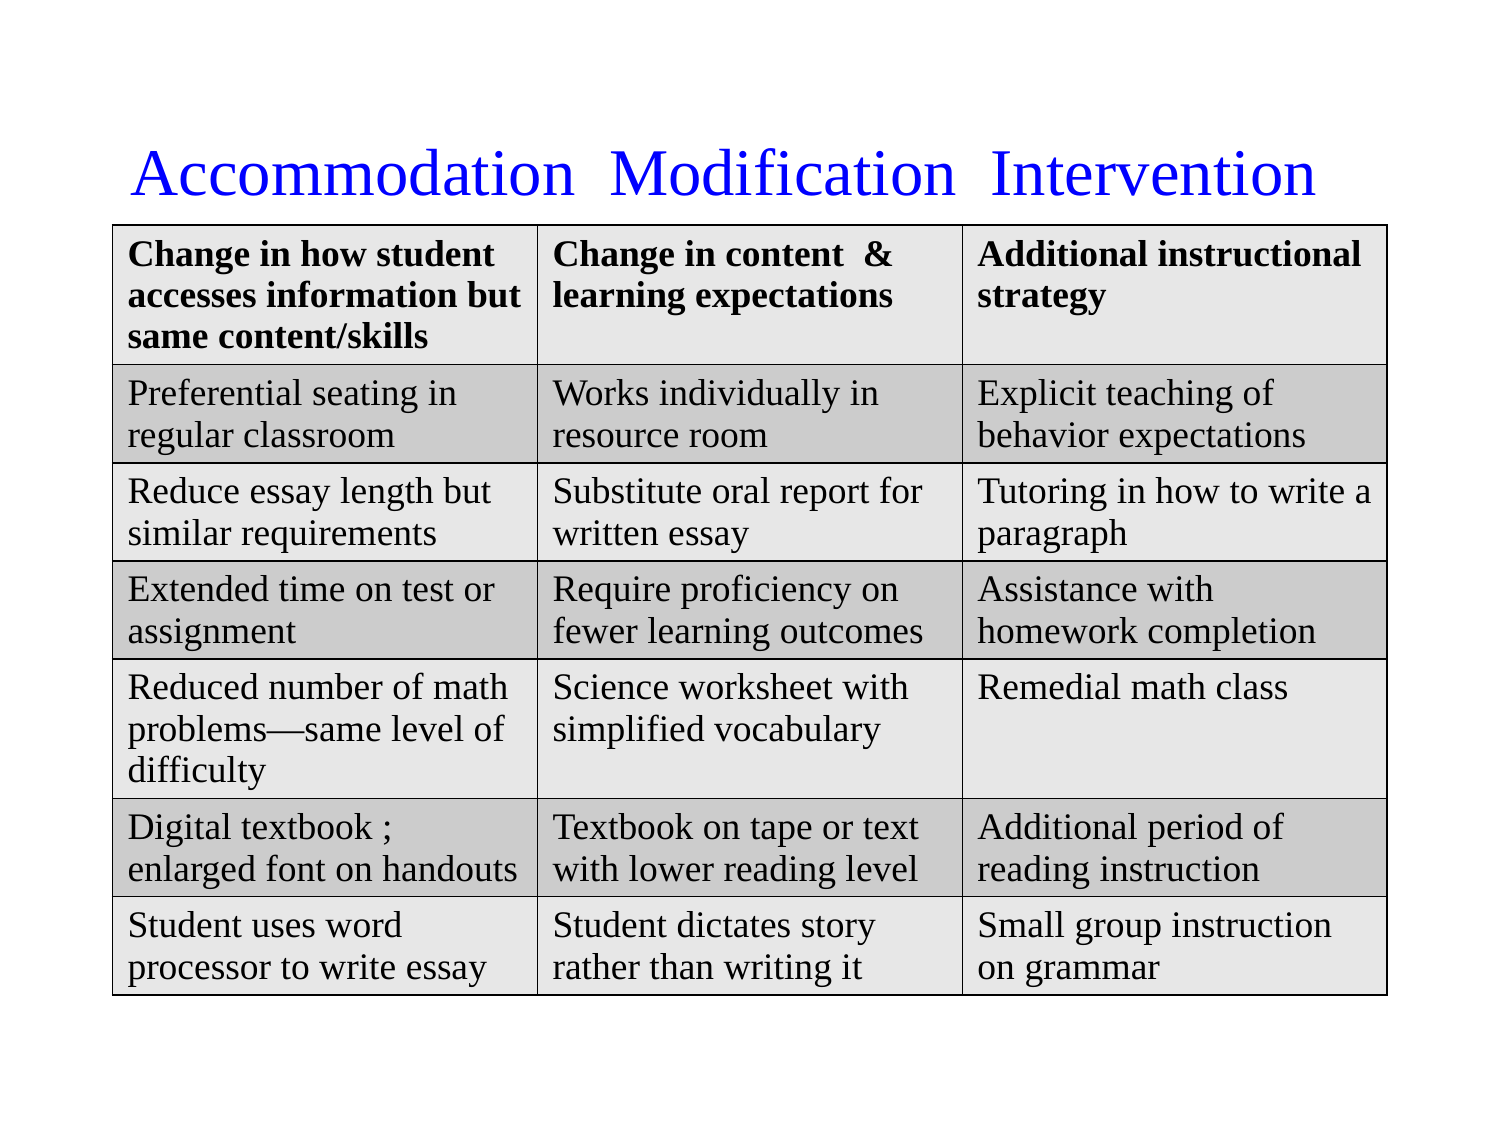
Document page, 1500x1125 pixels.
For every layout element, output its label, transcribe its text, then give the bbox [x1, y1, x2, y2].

table_cell Tutoring in how to write a paragraph [963, 464, 1386, 560]
table_cell Textbook on tape or text with lower reading level [538, 799, 962, 896]
table_cell Reduce essay length but similar requirements [113, 464, 537, 560]
table_cell Small group instruction on grammar [963, 897, 1386, 994]
table_cell Preferential seating in regular classroom [113, 365, 537, 462]
table_header Additional instructional strategy [963, 226, 1386, 364]
table_cell Student uses word processor to write essay [113, 897, 537, 994]
table_cell Remedial math class [963, 660, 1386, 798]
table_cell Additional period of reading instruction [963, 799, 1386, 896]
table_cell Assistance with homework completion [963, 562, 1386, 658]
table_cell Require proficiency on fewer learning outcomes [538, 562, 962, 658]
table_header Change in how student accesses information but same content/skills [113, 226, 537, 364]
table_cell Student dictates story rather than writing it [538, 897, 962, 994]
table_cell Extended time on test or assignment [113, 562, 537, 658]
title Accommodation Modification Intervention [62, 99, 1388, 238]
table_cell Digital textbook ; enlarged font on handouts [113, 799, 537, 896]
table_cell Explicit teaching of behavior expectations [963, 365, 1386, 462]
table_cell Works individually in resource room [538, 365, 962, 462]
table_header Change in content & learning expectations [538, 226, 962, 364]
table_cell Reduced number of math problems—same level of difficulty [113, 660, 537, 798]
table_cell Science worksheet with simplified vocabulary [538, 660, 962, 798]
table_cell Substitute oral report for written essay [538, 464, 962, 560]
